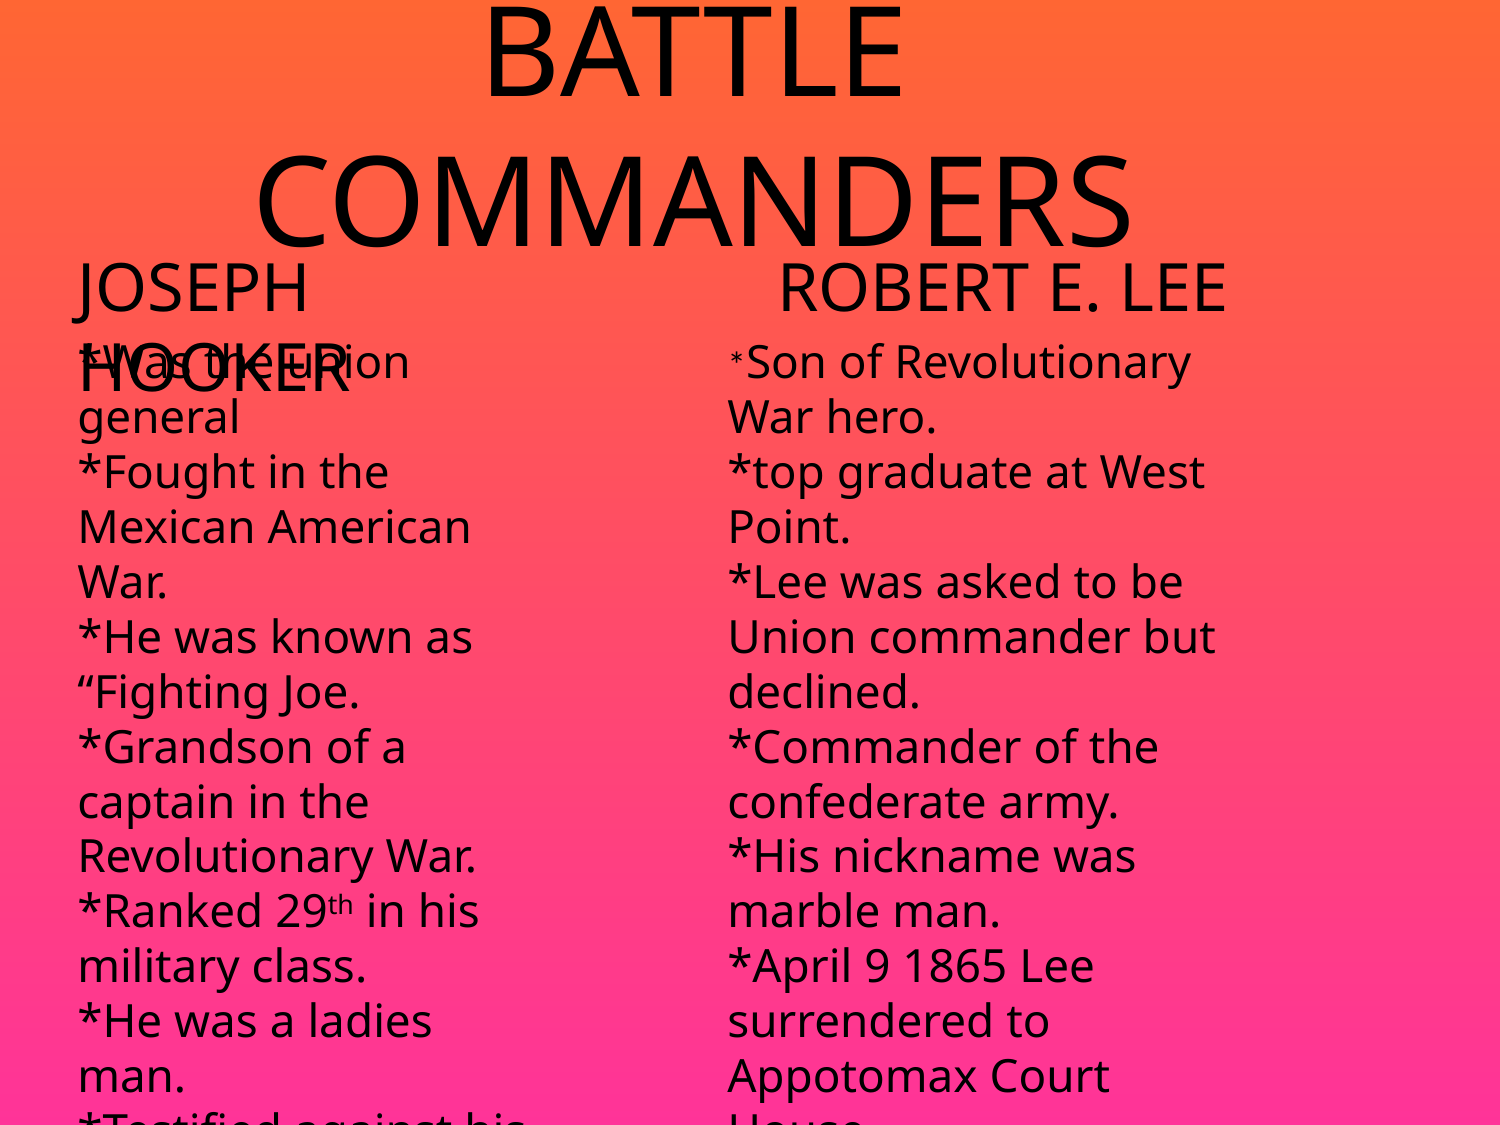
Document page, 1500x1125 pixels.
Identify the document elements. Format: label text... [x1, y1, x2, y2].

text_box ROBERT E. LEE [762, 237, 1250, 324]
text_box *Was the union general *Fought in the Mexican American War. *He was known as “Fighting Joe. *Grandson of a captain in the Revolutionary War. *Ranked 29th in his military class. *He was a ladies man. *Testified against his former commander, General Scott. *Became a farmer after he resigned. [62, 324, 563, 1125]
text_box *Son of Revolutionary War hero. *top graduate at West Point. *Lee was asked to be Union commander but declined. *Commander of the confederate army. *His nickname was marble man. *April 9 1865 Lee surrendered to Appotomax Court House. *Became President of Washington University. *Fought in the Mexican-American War and at Harper Ferries Raid. [712, 324, 1250, 1125]
text_box JOSEPH HOOKER [62, 237, 575, 413]
title BATTLE COMMANDERS [162, 50, 1225, 193]
